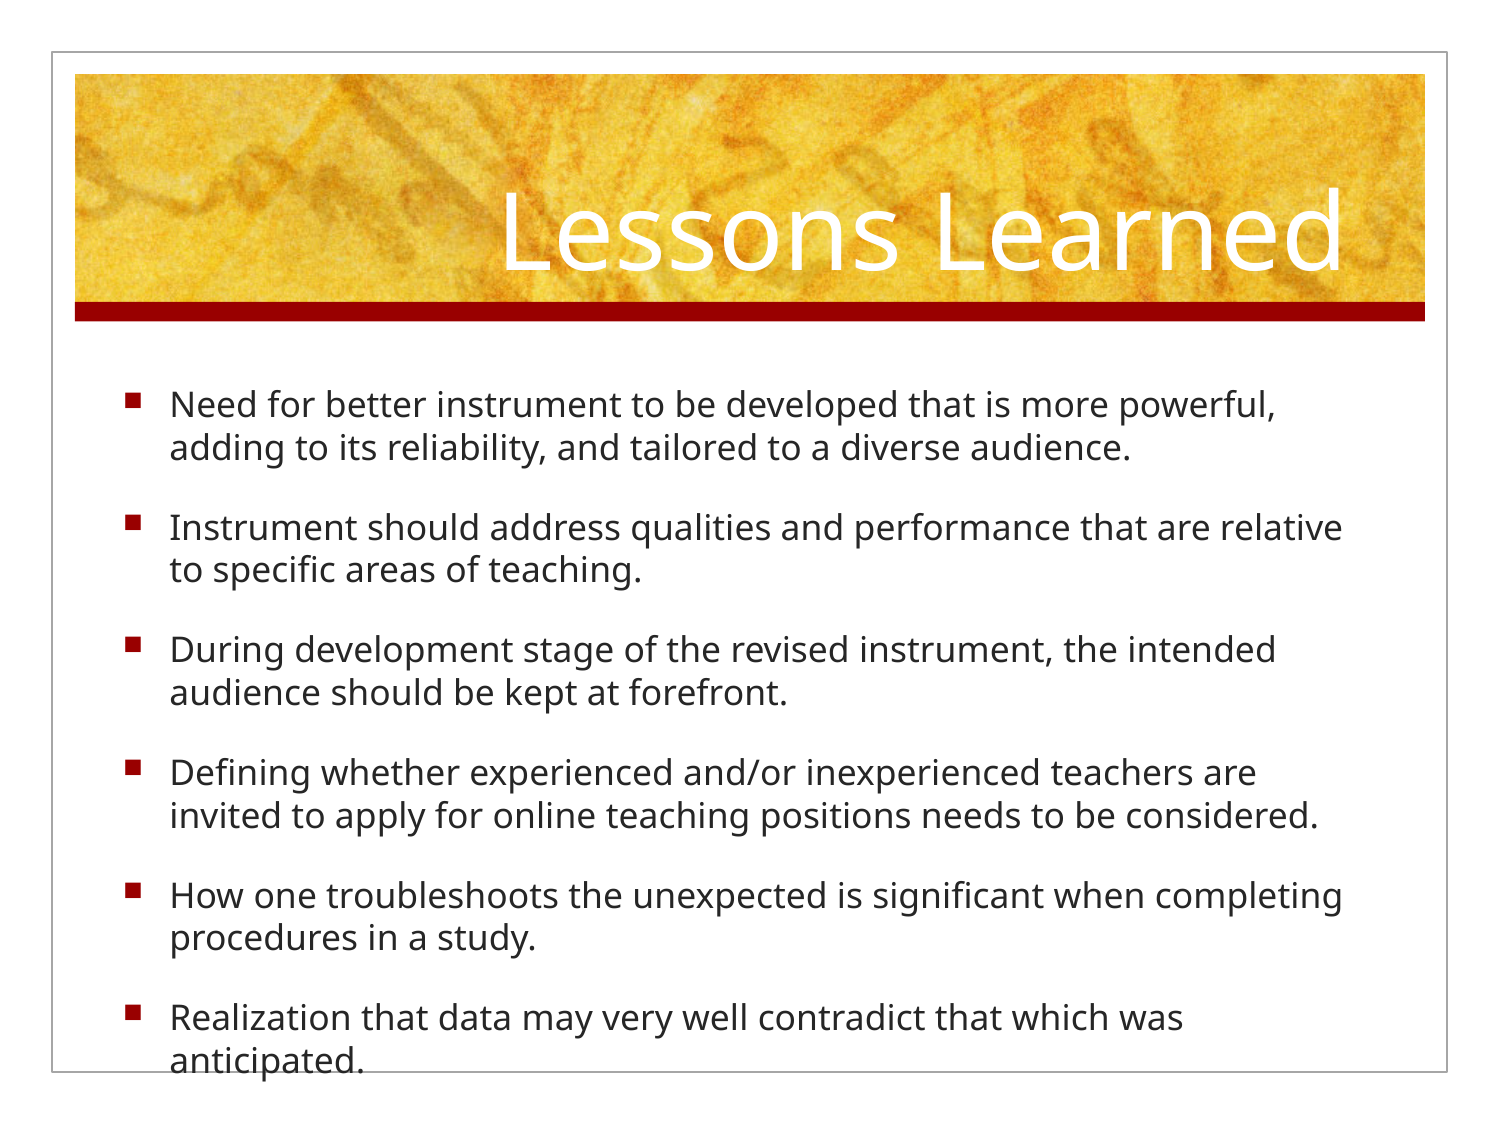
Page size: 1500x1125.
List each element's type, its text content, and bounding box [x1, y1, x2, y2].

title Lessons Learned [108, 74, 1392, 292]
picture [75, 74, 1425, 301]
list Need for better instrument to be developed that is more powerful, adding to its reliability, and tailored to a diverse audience. Instrument should address qualities and performance that are relative to specific areas of teaching. During development stage of the revised instrument, the intended audience should be kept at forefront. Defining whether experienced and/or inexperienced teachers are invited to apply for online teaching positions needs to be considered. How one troubleshoots the unexpected is significant when completing procedures in a study. Realization that data may very well contradict that which was anticipated. [108, 375, 1392, 1049]
